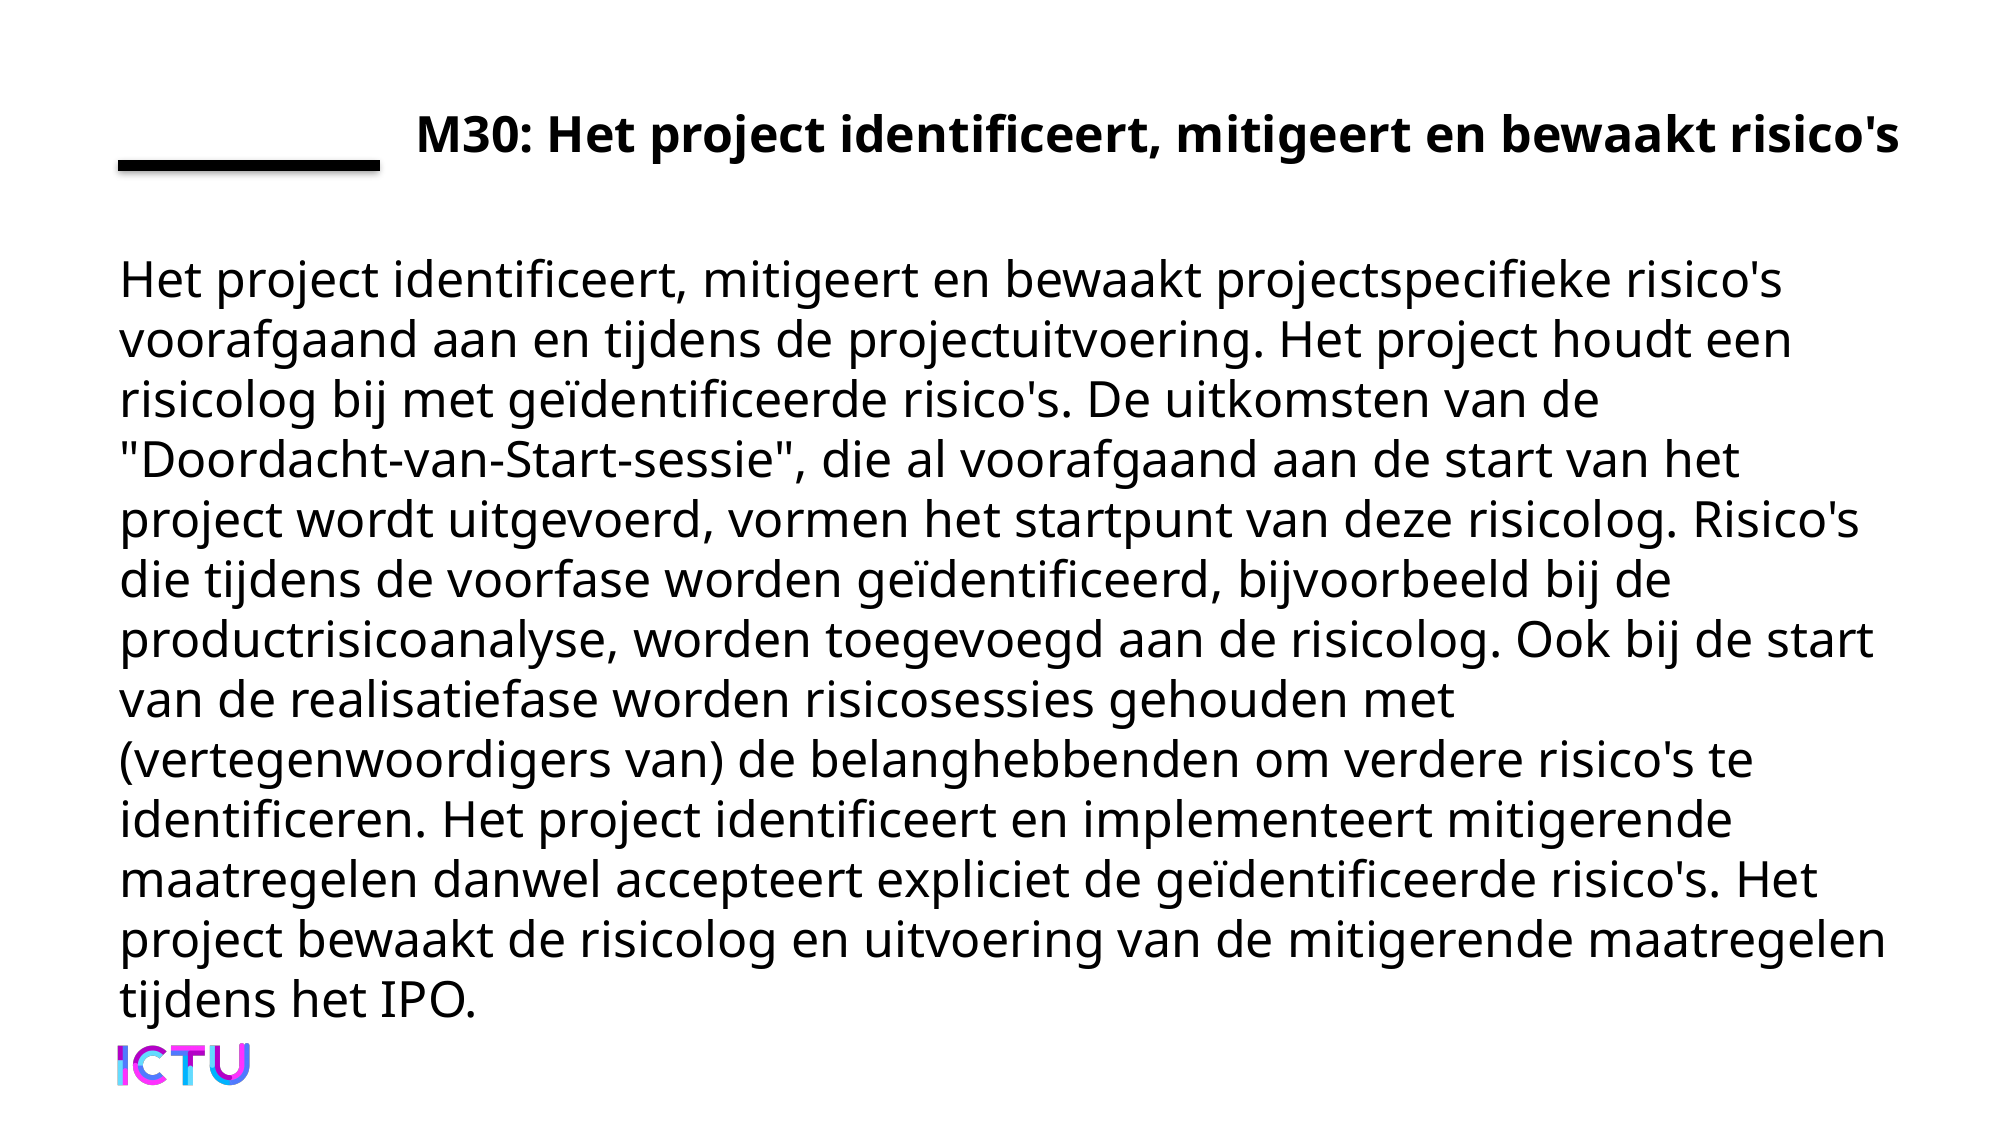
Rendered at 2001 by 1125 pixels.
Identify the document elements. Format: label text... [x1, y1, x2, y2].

title M30: Het project identificeert, mitigeert en bewaakt risico's [415, 94, 1916, 212]
picture [78, 1006, 289, 1125]
text_box Het project identificeert, mitigeert en bewaakt projectspecifieke risico's voorafgaand aan en tijdens de projectuitvoering. Het project houdt een risicolog bij met geïdentificeerde risico's. De uitkomsten van de "Doordacht-van-Start-sessie", die al voorafgaand aan de start van het project wordt uitgevoerd, vormen het startpunt van deze risicolog. Risico's die tijdens de voorfase worden geïdentificeerd, bijvoorbeeld bij de productrisicoanalyse, worden toegevoegd aan de risicolog. Ook bij de start van de realisatiefase worden risicosessies gehouden met (vertegenwoordigers van) de belanghebbenden om verdere risico's te identificeren. Het project identificeert en implementeert mitigerende maatregelen danwel accepteert expliciet de geïdentificeerde risico's. Het project bewaakt de risicolog en uitvoering van de mitigerende maatregelen tijdens het IPO. [104, 239, 1905, 1035]
